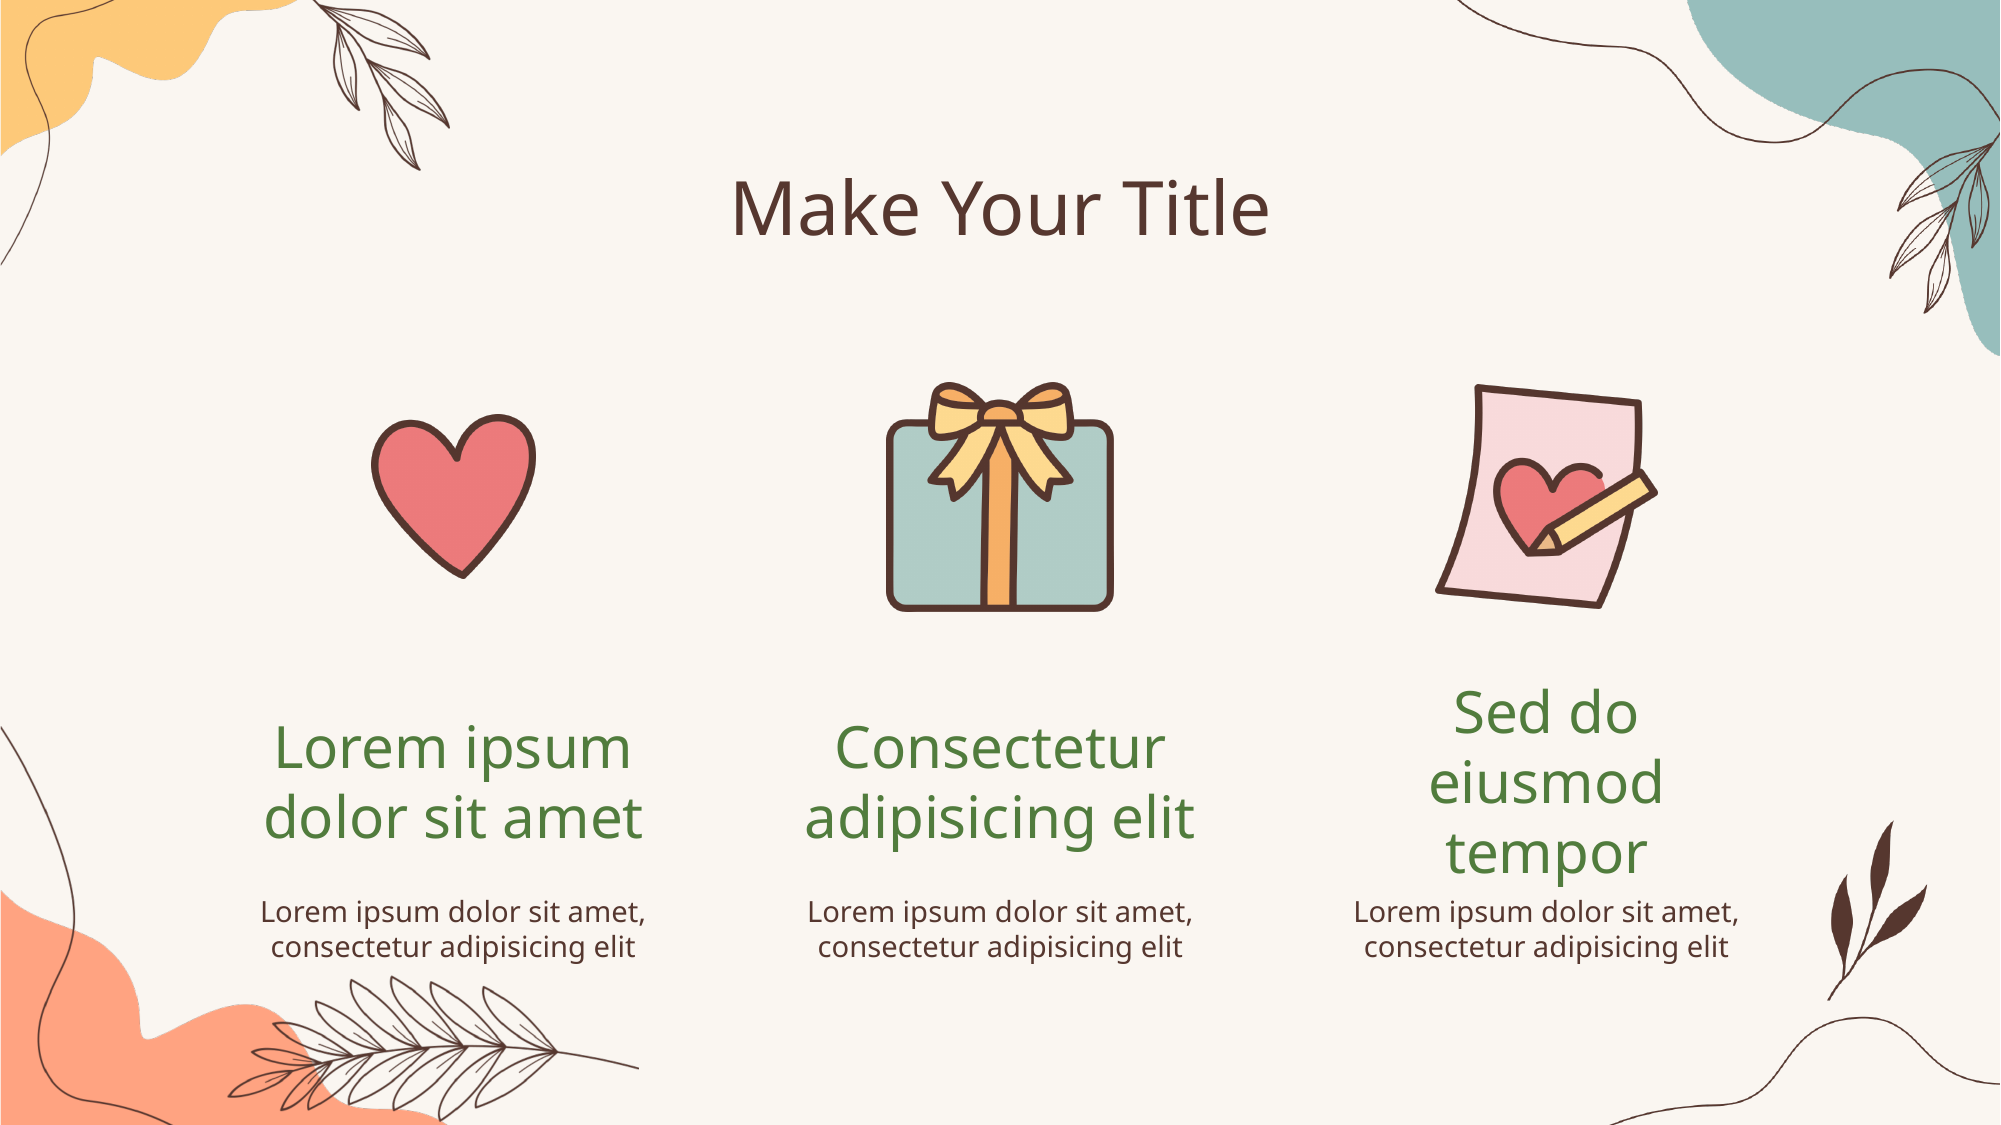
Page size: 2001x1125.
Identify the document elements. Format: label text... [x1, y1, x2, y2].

picture [1435, 384, 1658, 610]
text_box Lorem ipsum dolor sit amet [222, 703, 684, 858]
text_box Lorem ipsum dolor sit amet, consectetur adipisicing elit [769, 886, 1232, 971]
picture [1609, 820, 2000, 1125]
picture [2, 726, 639, 1125]
text_box Lorem ipsum dolor sit amet, consectetur adipisicing elit [1315, 886, 1778, 971]
picture [1, 0, 449, 266]
picture [371, 414, 536, 579]
text_box Lorem ipsum dolor sit amet, consectetur adipisicing elit [222, 886, 685, 971]
text_box Consectetur adipisicing elit [769, 703, 1231, 858]
picture [886, 382, 1114, 612]
text_box Make Your Title [431, 153, 1570, 259]
picture [1456, 0, 2000, 356]
text_box Sed do eiusmod tempor [1316, 668, 1778, 893]
